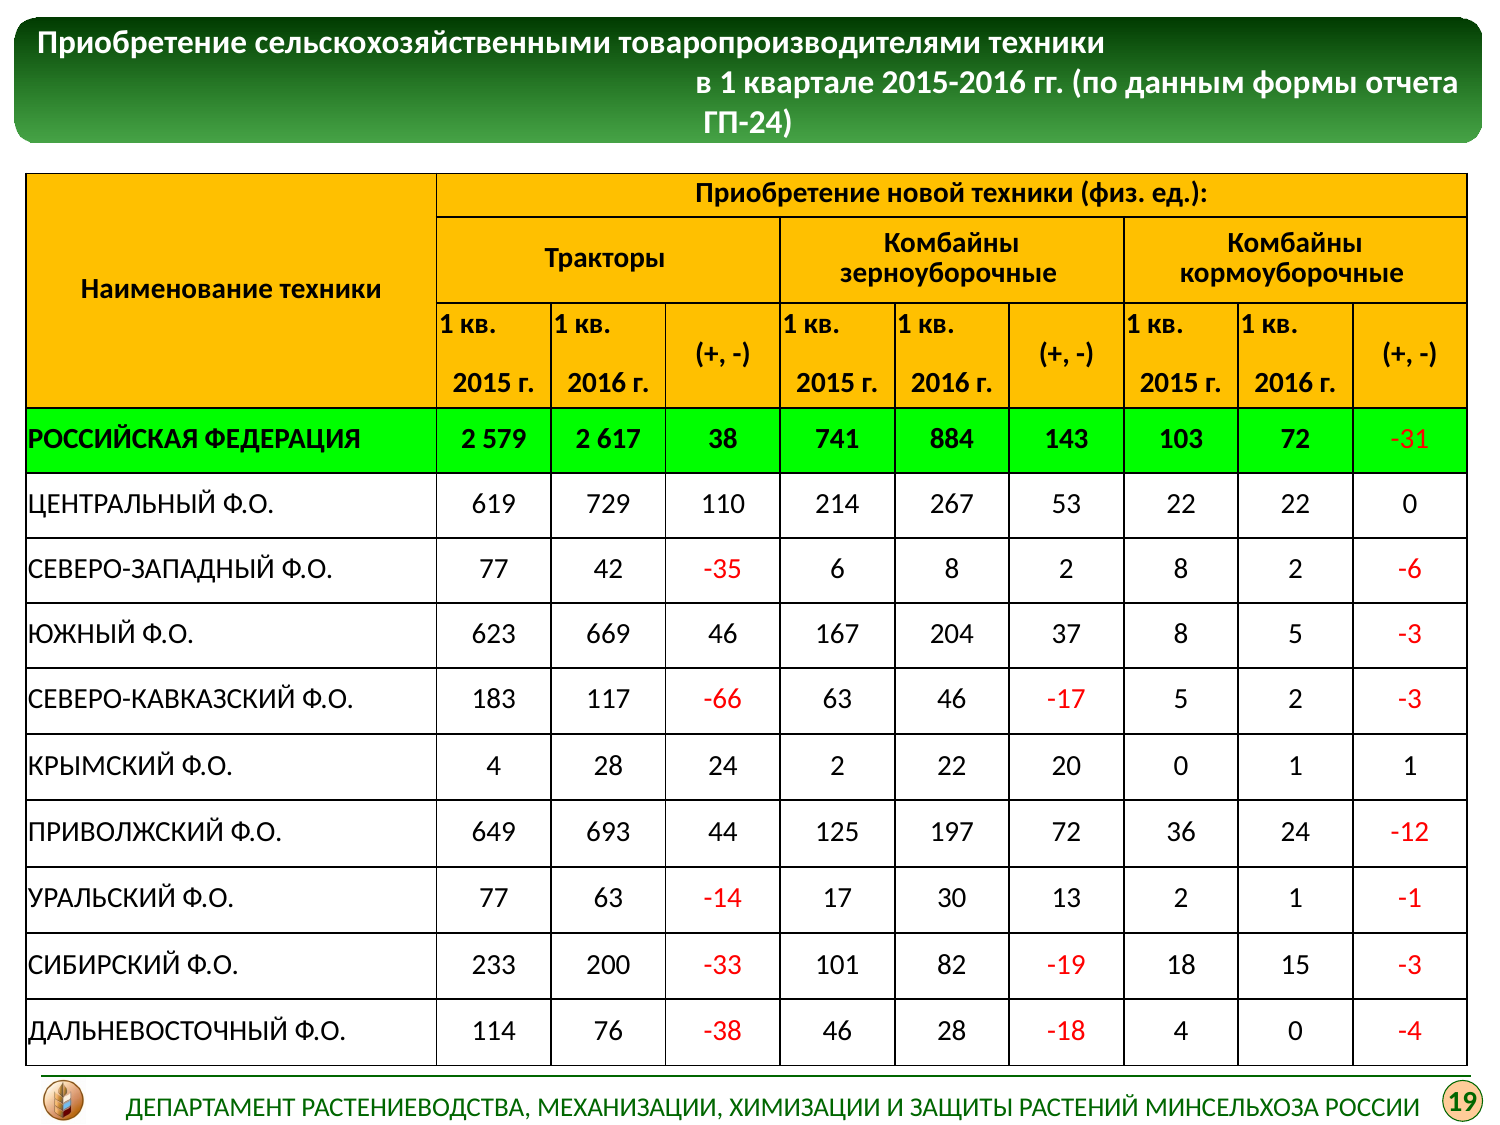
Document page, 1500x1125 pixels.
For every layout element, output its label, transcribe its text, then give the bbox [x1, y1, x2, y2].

table_cell 20 [1010, 735, 1123, 799]
table_cell 214 [781, 474, 894, 537]
table_cell 5 [1125, 669, 1237, 733]
table_cell ПРИВОЛЖСКИЙ Ф.О. [27, 801, 436, 866]
table_cell 117 [552, 669, 665, 733]
table_cell 2 617 [552, 409, 665, 472]
table_cell 15 [1239, 934, 1352, 998]
table_cell ЦЕНТРАЛЬНЫЙ Ф.О. [27, 474, 436, 537]
table_cell 5 [1239, 604, 1352, 667]
table_cell 24 [1239, 801, 1352, 866]
table_cell 2 [781, 735, 894, 799]
table_cell КРЫМСКИЙ Ф.О. [27, 735, 436, 799]
table_cell 729 [552, 474, 665, 537]
table_cell 4 [1125, 1000, 1237, 1065]
table_cell 125 [781, 801, 894, 866]
table_cell 63 [781, 669, 894, 733]
table_cell (+, -) [1354, 304, 1466, 407]
table_cell 0 [1354, 474, 1466, 537]
text_box 19 [1435, 1088, 1500, 1112]
table_cell ЮЖНЫЙ Ф.О. [27, 604, 436, 667]
table_cell 44 [666, 801, 779, 866]
table_cell 0 [1239, 1000, 1352, 1065]
table_header Наименование техники [27, 174, 436, 407]
table_cell 233 [437, 934, 550, 998]
text_box Приобретение сельскохозяйственными товаропроизводителями техники в 1 квартале 2015-2016 гг. (по данным формы отчета ГП-24) [14, 17, 1482, 143]
table_cell 197 [896, 801, 1008, 866]
text_box ДЕПАРТАМЕНТ РАСТЕНИЕВОДСТВА, МЕХАНИЗАЦИИ, ХИМИЗАЦИИ И ЗАЩИТЫ РАСТЕНИЙ МИНСЕЛЬХОЗА РОССИИ [110, 1083, 1435, 1125]
text_box [1447, 1082, 1478, 1088]
table_cell 693 [552, 801, 665, 866]
table_cell 46 [666, 604, 779, 667]
table_cell 2 579 [437, 409, 550, 472]
table_cell 17 [781, 868, 894, 932]
table_cell УРАЛЬСКИЙ Ф.О. [27, 868, 436, 932]
table_cell 167 [781, 604, 894, 667]
table_cell 76 [552, 1000, 665, 1065]
table_cell СИБИРСКИЙ Ф.О. [27, 934, 436, 998]
table_cell -35 [666, 539, 779, 602]
table_cell -4 [1354, 1000, 1466, 1065]
table_cell -14 [666, 868, 779, 932]
table_cell 72 [1239, 409, 1352, 472]
table_cell 53 [1010, 474, 1123, 537]
table_cell 0 [1125, 735, 1237, 799]
table_cell 267 [896, 474, 1008, 537]
table_cell 6 [781, 539, 894, 602]
table_cell Комбайны кормоуборочные [1125, 218, 1466, 302]
table_cell 22 [896, 735, 1008, 799]
table_cell 1 кв. 2016 г. [896, 304, 1008, 407]
table_cell 1 [1354, 735, 1466, 799]
table_cell Комбайны зерноуборочные [781, 218, 1123, 302]
table_cell 22 [1125, 474, 1237, 537]
table_cell 204 [896, 604, 1008, 667]
table_cell 669 [552, 604, 665, 667]
table_cell 13 [1010, 868, 1123, 932]
table_cell -33 [666, 934, 779, 998]
table_cell 82 [896, 934, 1008, 998]
text_box [1446, 1112, 1480, 1122]
table_cell -3 [1354, 934, 1466, 998]
table_cell 38 [666, 409, 779, 472]
table_cell 37 [1010, 604, 1123, 667]
table_cell (+, -) [666, 304, 779, 407]
table_cell 28 [552, 735, 665, 799]
table_cell -3 [1354, 669, 1466, 733]
table_cell 77 [437, 868, 550, 932]
table_cell -66 [666, 669, 779, 733]
table_cell -3 [1354, 604, 1466, 667]
table_cell 63 [552, 868, 665, 932]
table_cell 103 [1125, 409, 1237, 472]
table_cell 2 [1239, 669, 1352, 733]
table_cell -19 [1010, 934, 1123, 998]
table_cell 649 [437, 801, 550, 866]
table_cell 46 [896, 669, 1008, 733]
table_cell 110 [666, 474, 779, 537]
table_cell (+, -) [1010, 304, 1123, 407]
table_cell -6 [1354, 539, 1466, 602]
table_cell 200 [552, 934, 665, 998]
picture [41, 1077, 86, 1125]
table_cell 46 [781, 1000, 894, 1065]
table_cell 8 [1125, 604, 1237, 667]
table_cell РОССИЙСКАЯ ФЕДЕРАЦИЯ [27, 409, 436, 472]
table_cell -1 [1354, 868, 1466, 932]
table_cell 1 [1239, 735, 1352, 799]
table_cell 1 [1239, 868, 1352, 932]
table_cell 8 [896, 539, 1008, 602]
table_cell 30 [896, 868, 1008, 932]
table_cell 1 кв. 2016 г. [552, 304, 665, 407]
table_cell 2 [1239, 539, 1352, 602]
table_cell -31 [1354, 409, 1466, 472]
table_cell СЕВЕРО-КАВКАЗСКИЙ Ф.О. [27, 669, 436, 733]
table_cell 2 [1125, 868, 1237, 932]
table_cell -38 [666, 1000, 779, 1065]
table_cell 18 [1125, 934, 1237, 998]
table_cell 143 [1010, 409, 1123, 472]
table_cell 183 [437, 669, 550, 733]
table_cell 1 кв. 2015 г. [781, 304, 894, 407]
table_cell 36 [1125, 801, 1237, 866]
table_cell ДАЛЬНЕВОСТОЧНЫЙ Ф.О. [27, 1000, 436, 1065]
table_cell 8 [1125, 539, 1237, 602]
table_cell 884 [896, 409, 1008, 472]
table_cell 72 [1010, 801, 1123, 866]
table_cell Тракторы [437, 218, 779, 302]
table_cell 1 кв. 2015 г. [437, 304, 550, 407]
table_cell 42 [552, 539, 665, 602]
table_cell СЕВЕРО-ЗАПАДНЫЙ Ф.О. [27, 539, 436, 602]
table_cell 1 кв. 2016 г. [1239, 304, 1352, 407]
table_cell 1 кв. 2015 г. [1125, 304, 1237, 407]
table_cell 22 [1239, 474, 1352, 537]
table_cell -17 [1010, 669, 1123, 733]
table_cell 619 [437, 474, 550, 537]
table_cell -12 [1354, 801, 1466, 866]
table_cell 101 [781, 934, 894, 998]
table_cell -18 [1010, 1000, 1123, 1065]
table_cell 77 [437, 539, 550, 602]
table_cell 623 [437, 604, 550, 667]
table_cell 24 [666, 735, 779, 799]
table_cell 741 [781, 409, 894, 472]
table_cell 114 [437, 1000, 550, 1065]
table_header Приобретение новой техники (физ. ед.): [437, 174, 1466, 216]
table_cell 28 [896, 1000, 1008, 1065]
table_cell 4 [437, 735, 550, 799]
table_cell 2 [1010, 539, 1123, 602]
